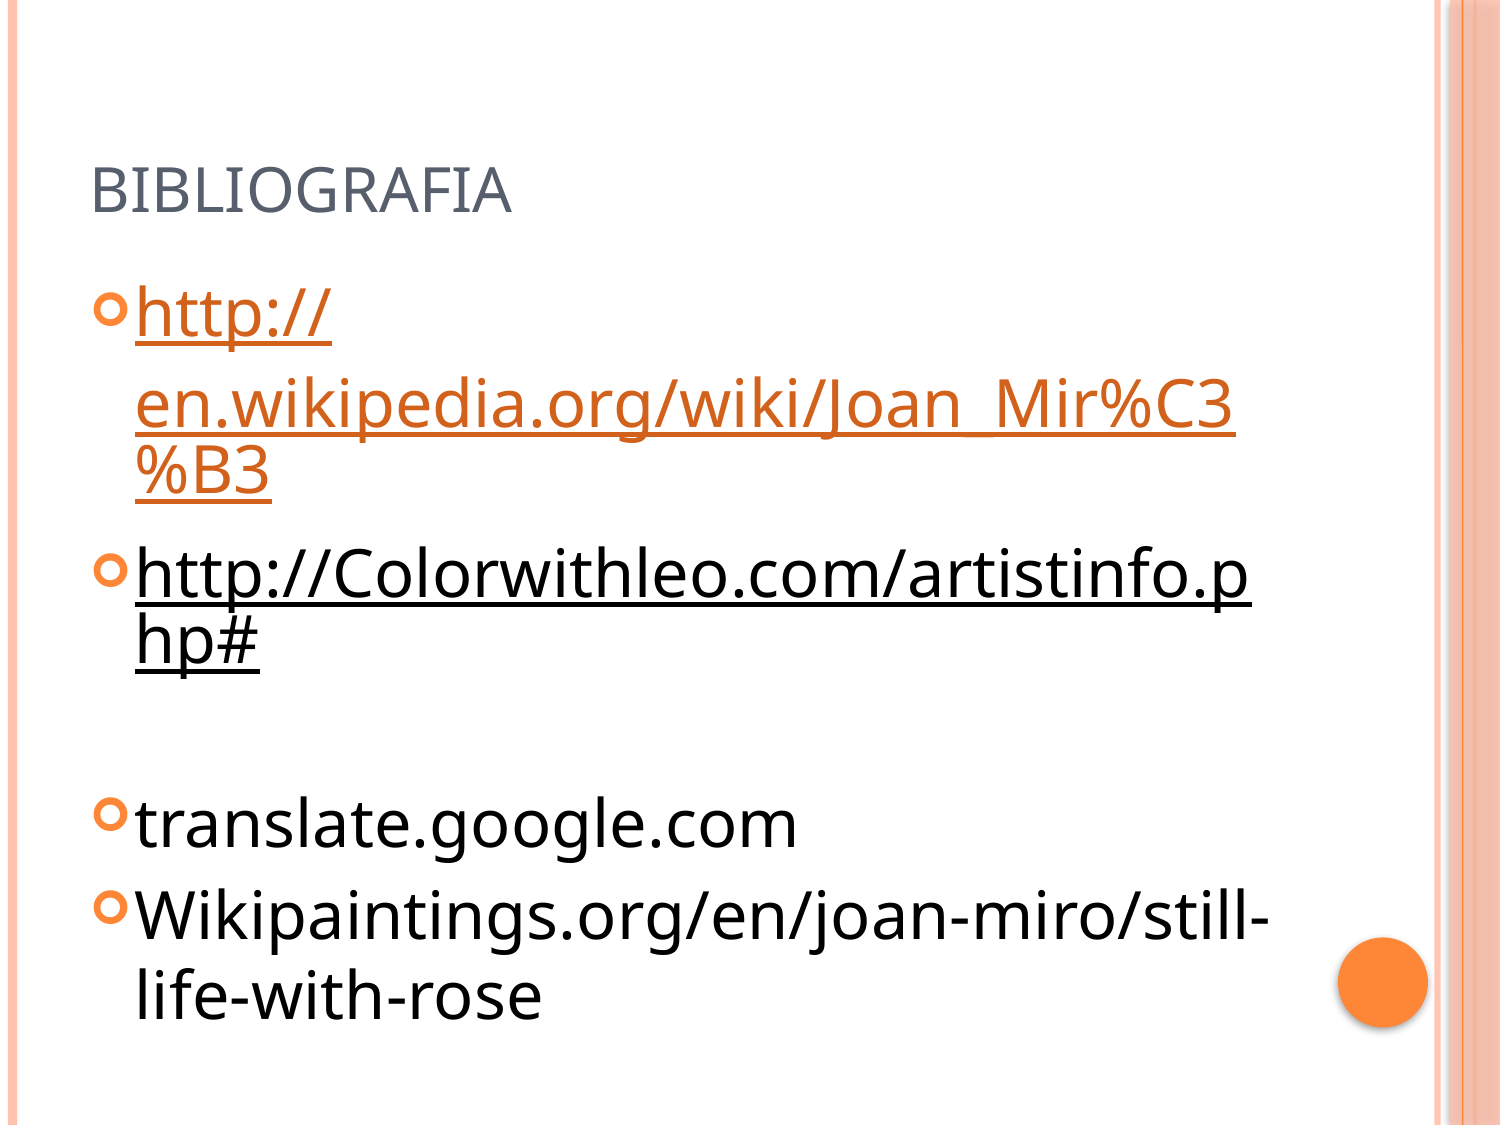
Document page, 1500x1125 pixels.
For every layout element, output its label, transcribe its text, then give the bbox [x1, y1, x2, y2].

title BIBLIOGRAFIA [75, 45, 1300, 233]
list http://en.wikipedia.org/wiki/Joan_Mir%C3%B3 http://Colorwithleo.com/artistinfo.php# translate.google.com Wikipaintings.org/en/joan-miro/still-life-with-rose [75, 262, 1300, 1062]
